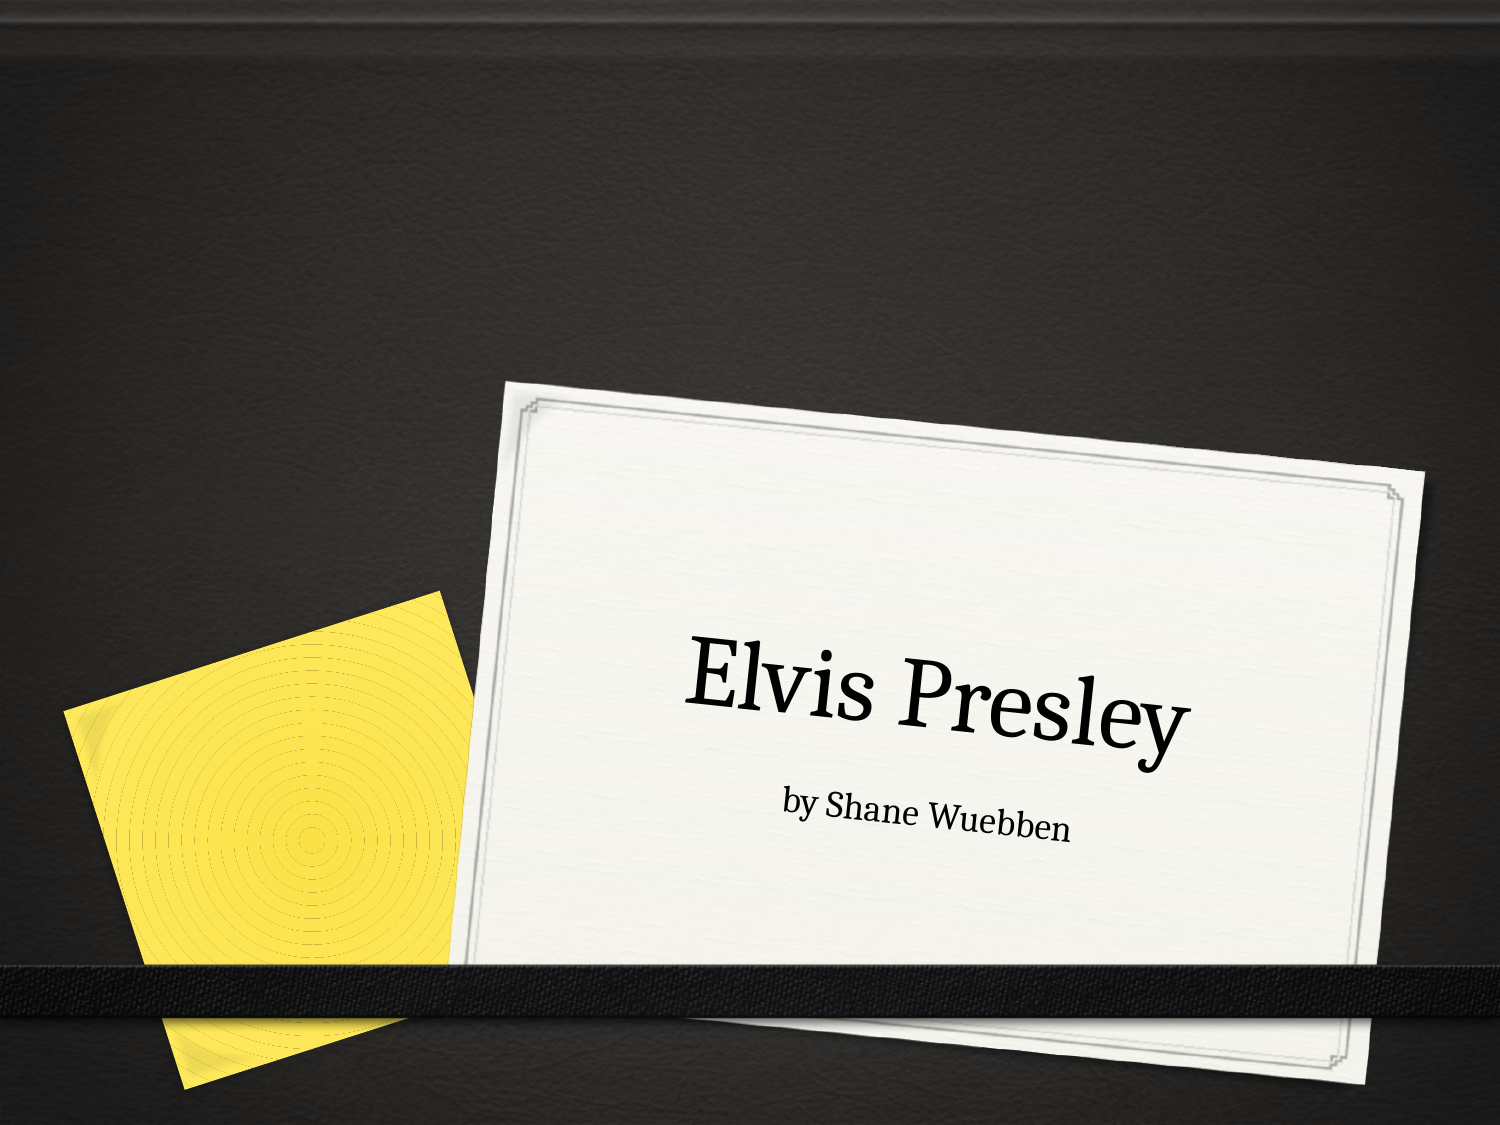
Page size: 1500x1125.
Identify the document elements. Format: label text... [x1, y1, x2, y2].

picture [0, 379, 1500, 1102]
title Elvis Presley [536, 453, 1355, 798]
picture [69, 693, 157, 788]
subtitle by Shane Wuebben [518, 740, 1326, 994]
